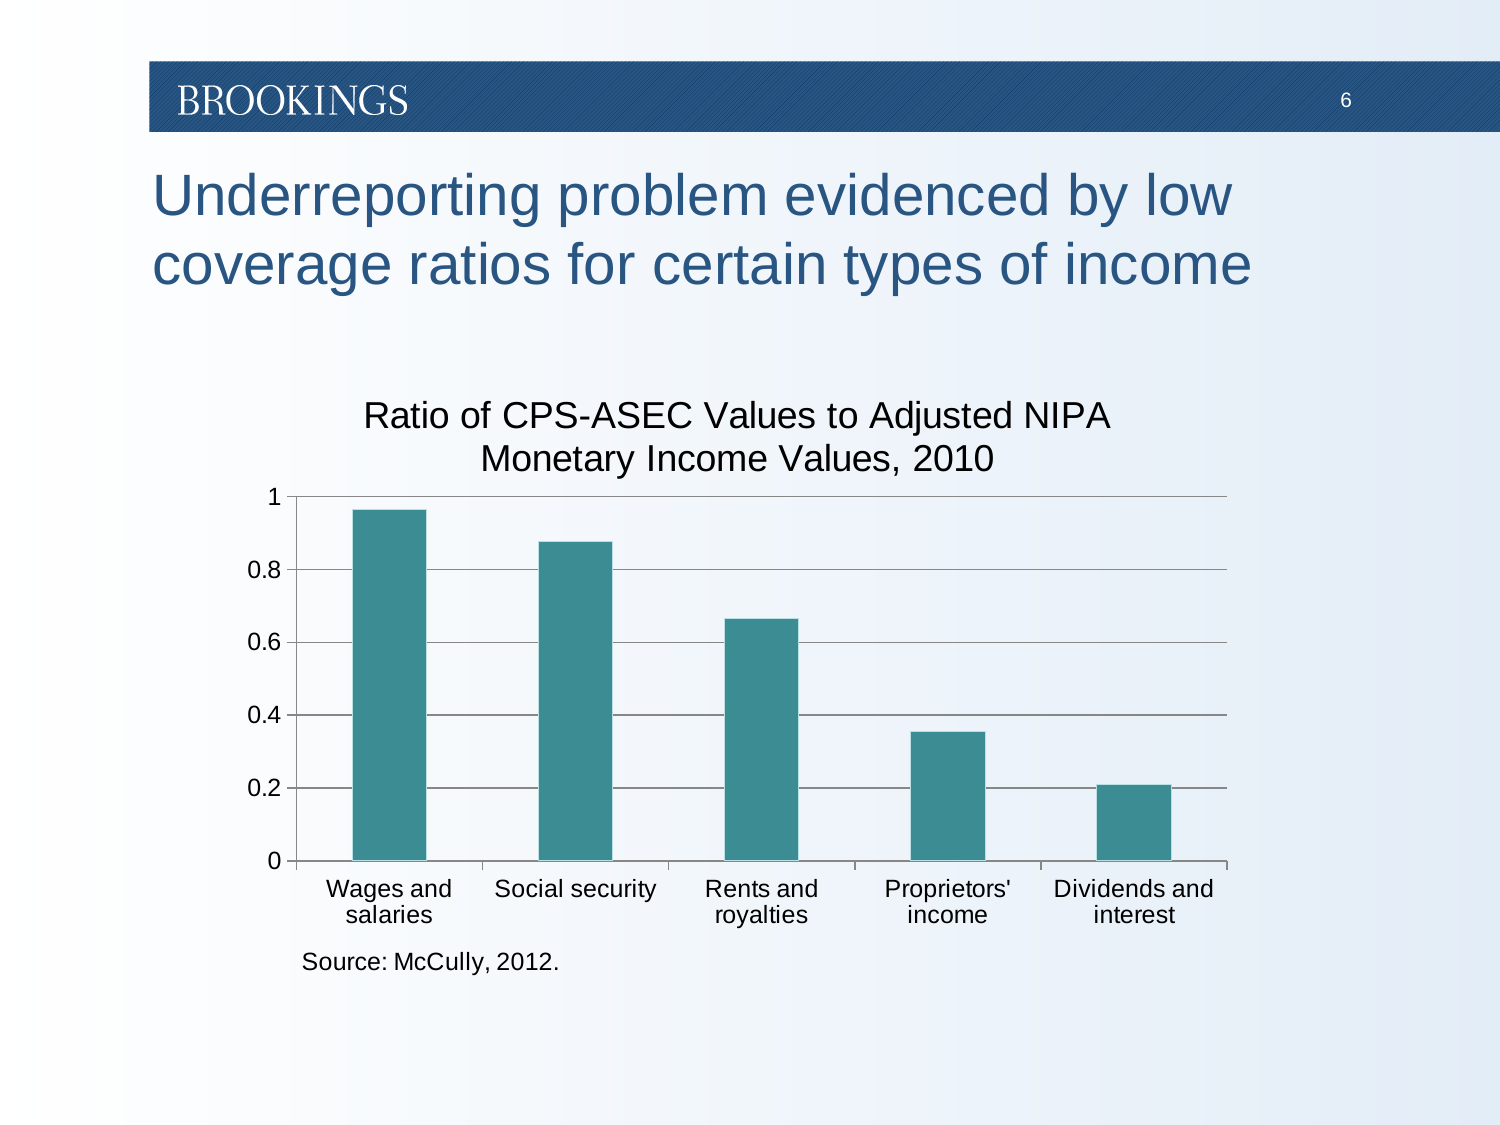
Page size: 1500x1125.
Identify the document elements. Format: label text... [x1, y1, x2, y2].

title Underreporting problem evidenced by low coverage ratios for certain types of income [146, 140, 1388, 313]
picture [178, 85, 407, 115]
chart [224, 362, 1251, 1007]
